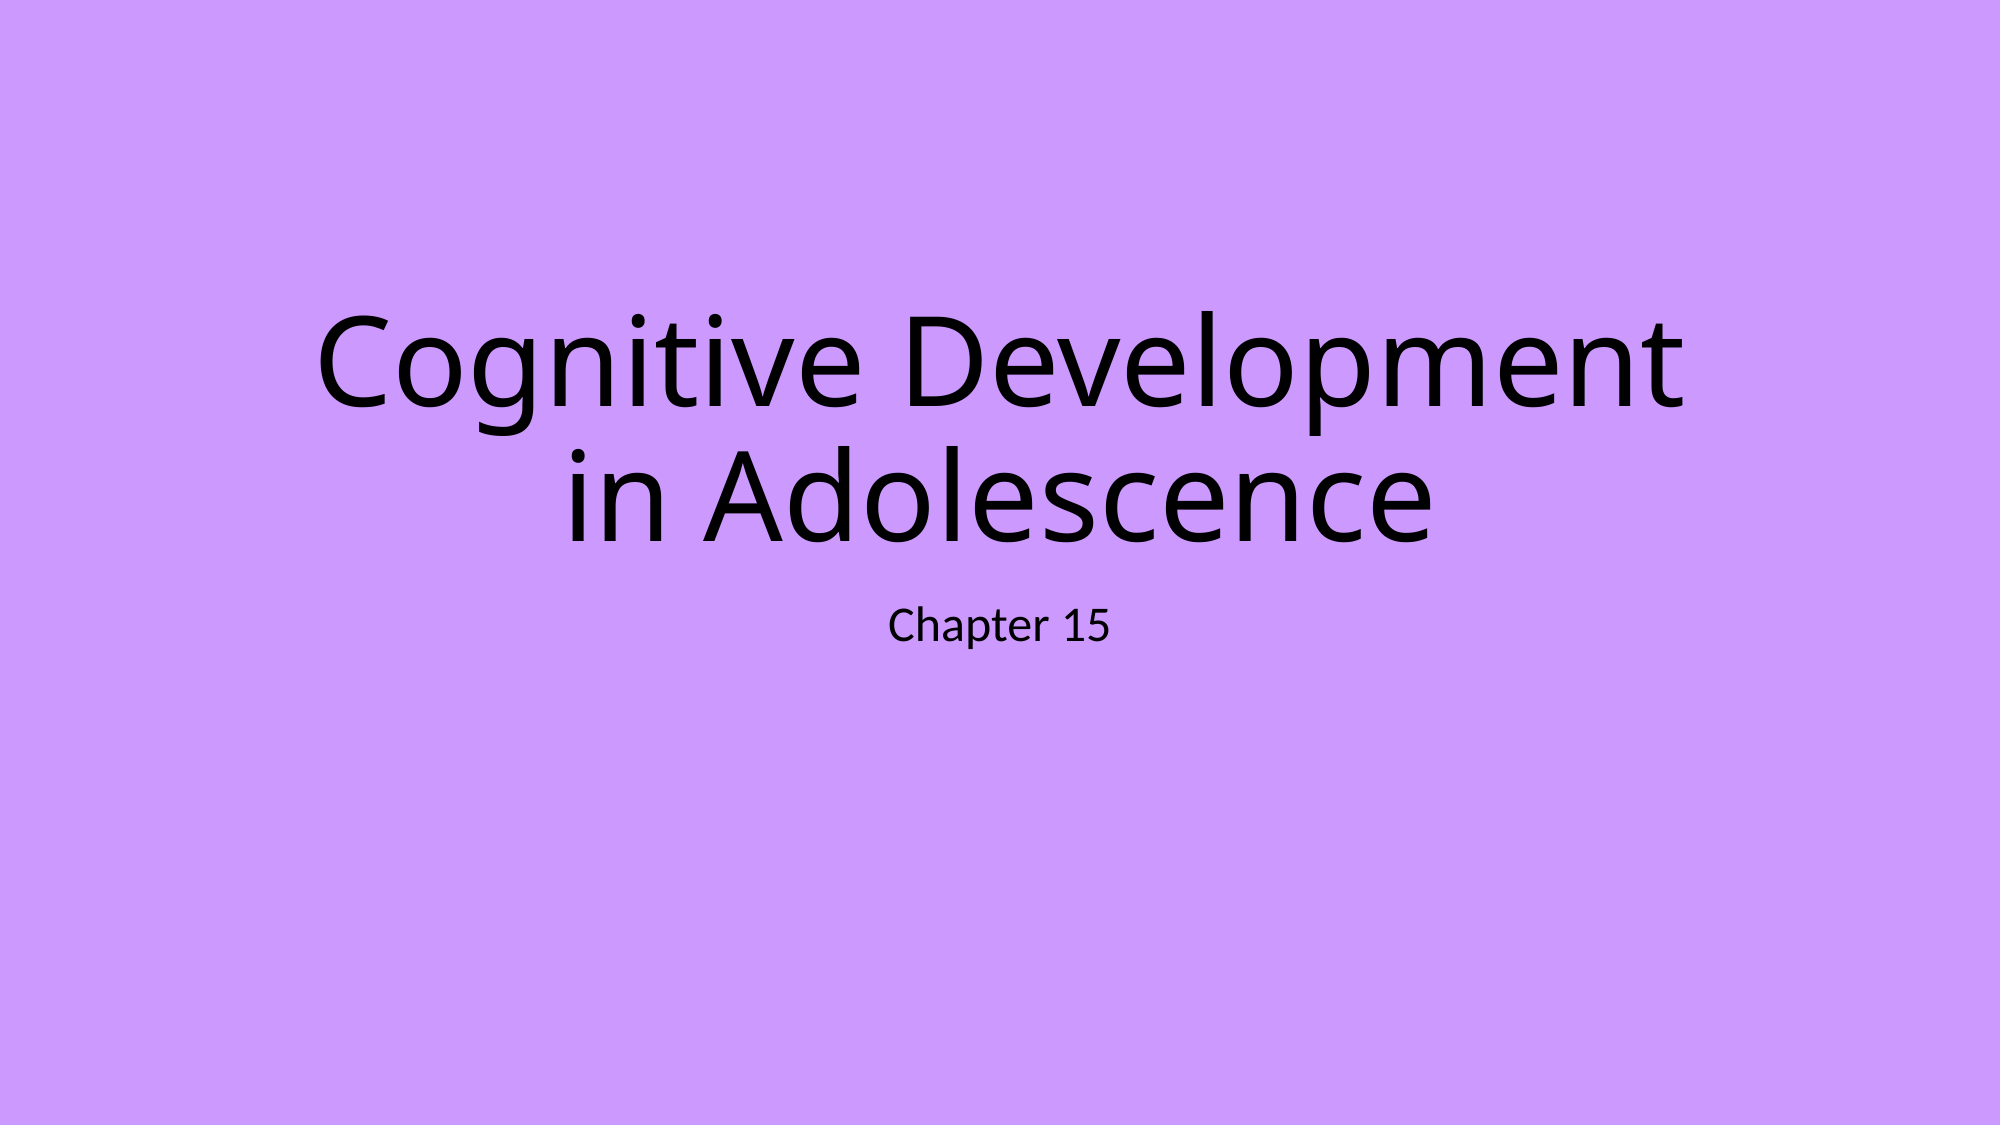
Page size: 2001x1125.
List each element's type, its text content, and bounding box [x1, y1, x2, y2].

subtitle Chapter 15 [249, 590, 1750, 863]
title Cognitive Development in Adolescence [249, 184, 1750, 576]
